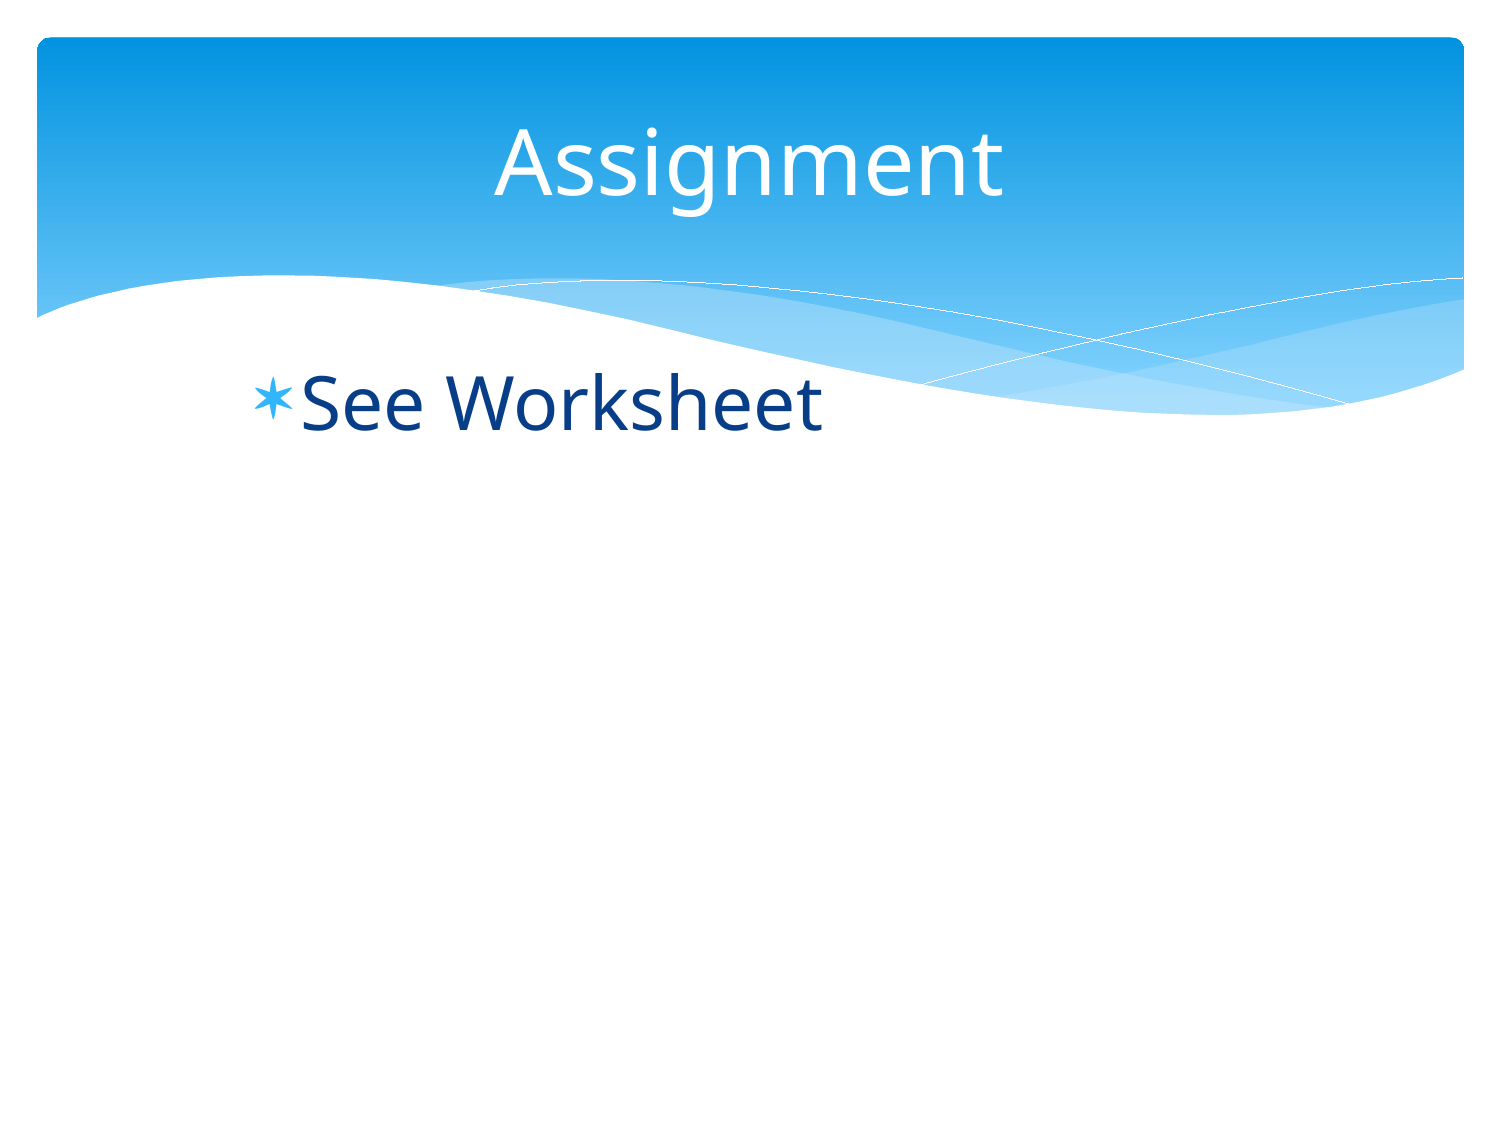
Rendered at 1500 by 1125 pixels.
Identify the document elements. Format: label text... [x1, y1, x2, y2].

title Assignment [75, 55, 1425, 261]
list See Worksheet [240, 347, 1257, 688]
